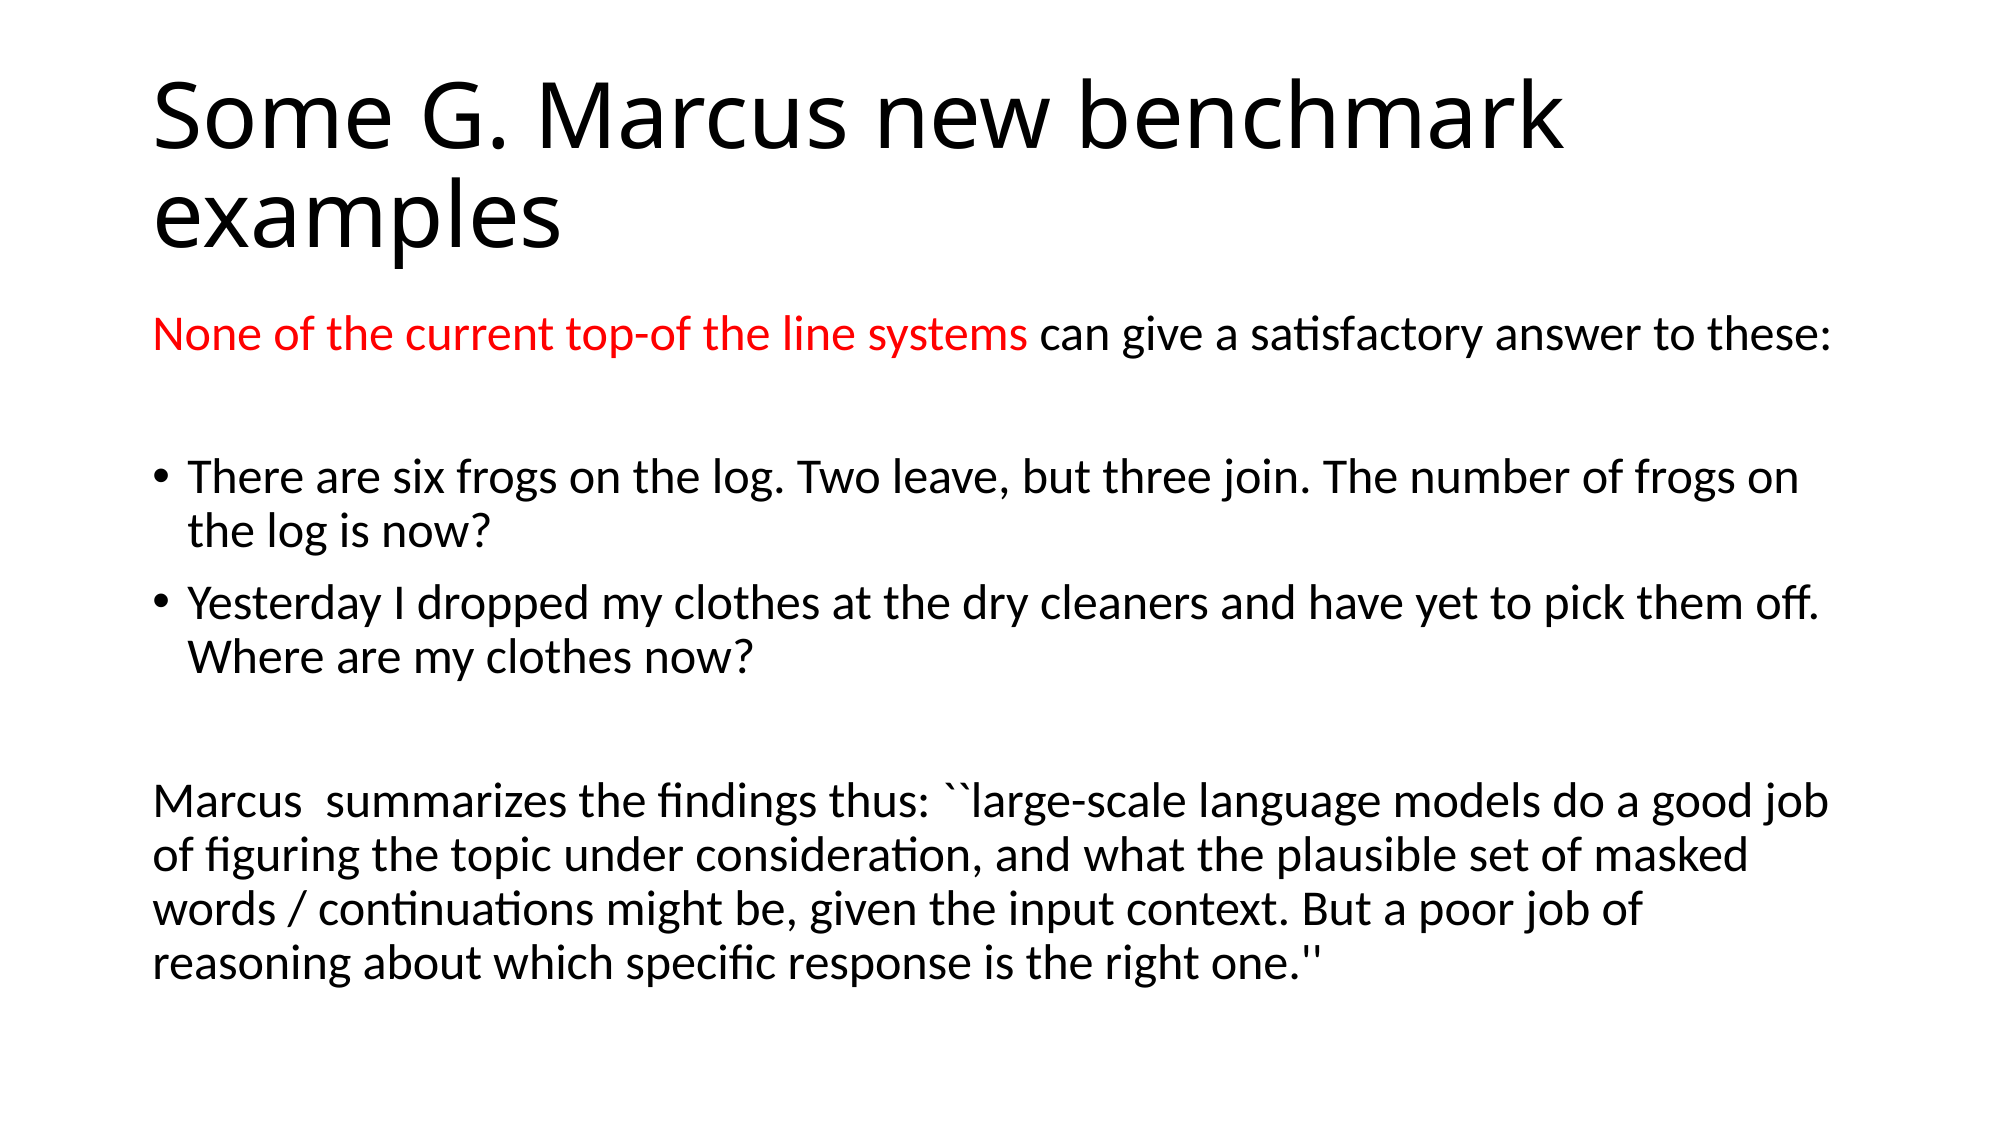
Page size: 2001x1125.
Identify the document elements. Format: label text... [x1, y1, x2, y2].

list None of the current top-of the line systems can give a satisfactory answer to these: There are six frogs on the log. Two leave, but three join. The number of frogs on the log is now? Yesterday I dropped my clothes at the dry cleaners and have yet to pick them off. Where are my clothes now? Marcus summarizes the findings thus: ``large-scale language models do a good job of figuring the topic under consideration, and what the plausible set of masked words / continuations might be, given the input context. But a poor job of reasoning about which specific response is the right one.'' [137, 299, 1863, 1052]
title Some G. Marcus new benchmark examples [137, 59, 1863, 278]
